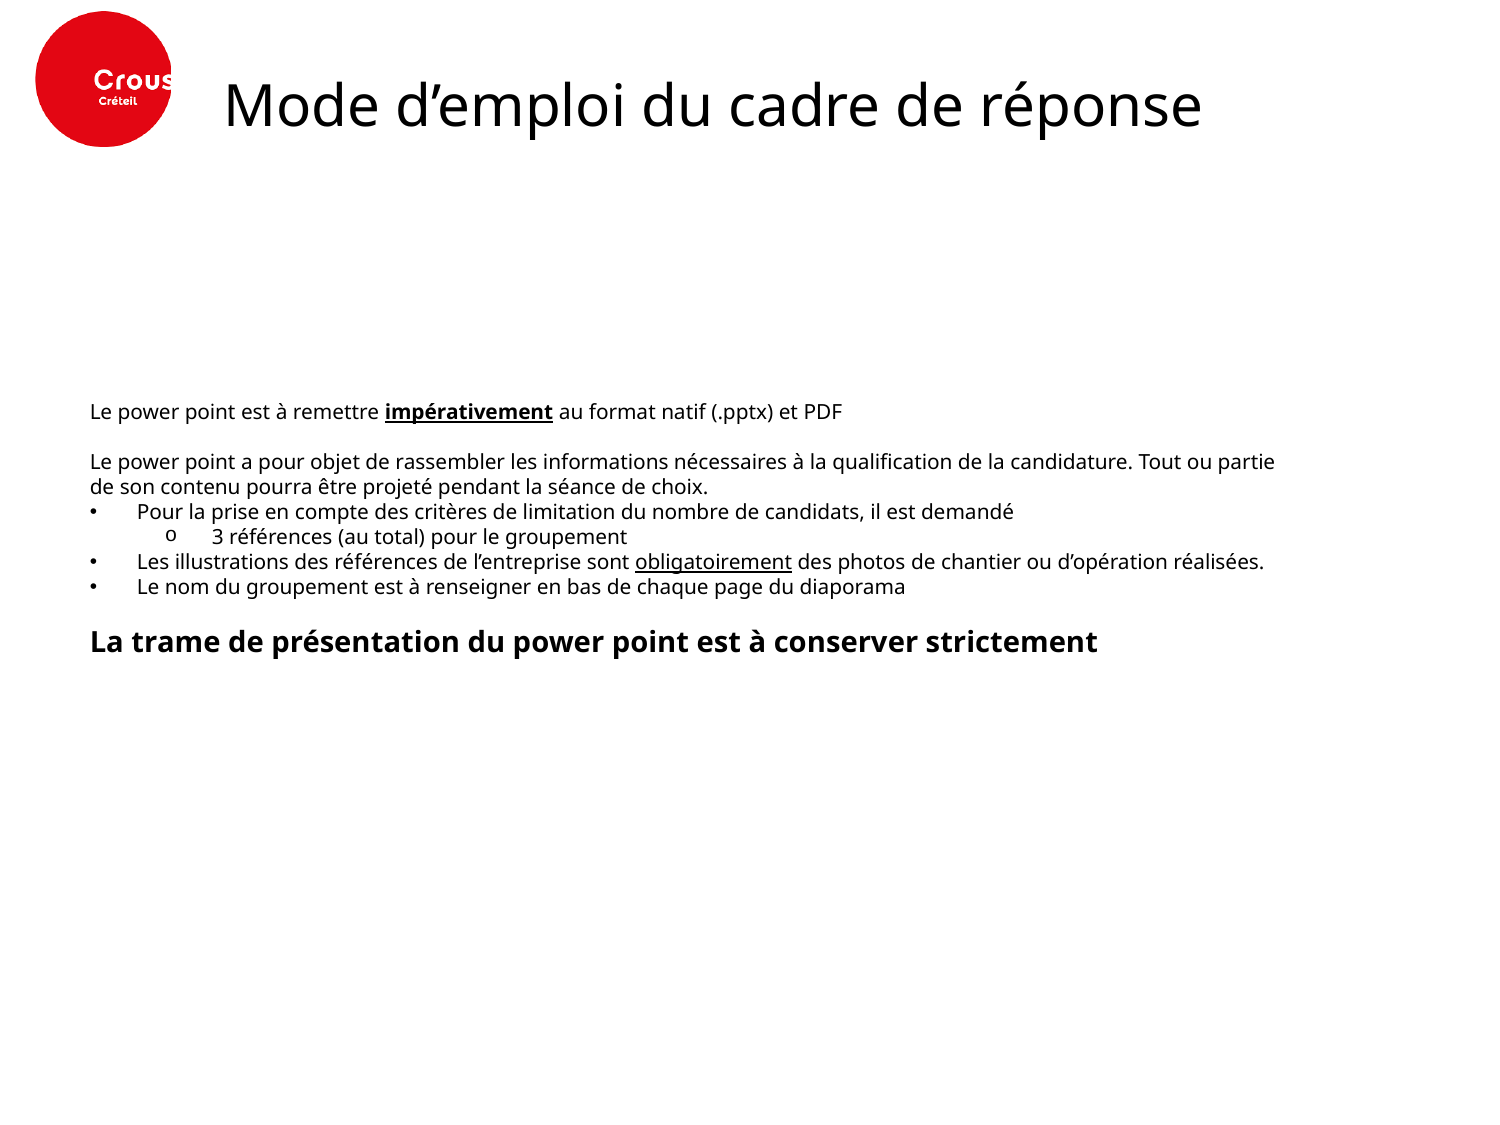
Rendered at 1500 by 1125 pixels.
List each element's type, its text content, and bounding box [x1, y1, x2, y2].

title Mode d’emploi du cadre de réponse [208, 60, 1425, 156]
text_box Le power point est à remettre impérativement au format natif (.pptx) et PDF Le power point a pour objet de rassembler les informations nécessaires à la qualification de la candidature. Tout ou partie de son contenu pourra être projeté pendant la séance de choix. Pour la prise en compte des critères de limitation du nombre de candidats, il est demandé 3 références (au total) pour le groupement Les illustrations des références de l’entreprise sont obligatoirement des photos de chantier ou d’opération réalisées. Le nom du groupement est à renseigner en bas de chaque page du diaporama La trame de présentation du power point est à conserver strictement [75, 391, 1317, 701]
